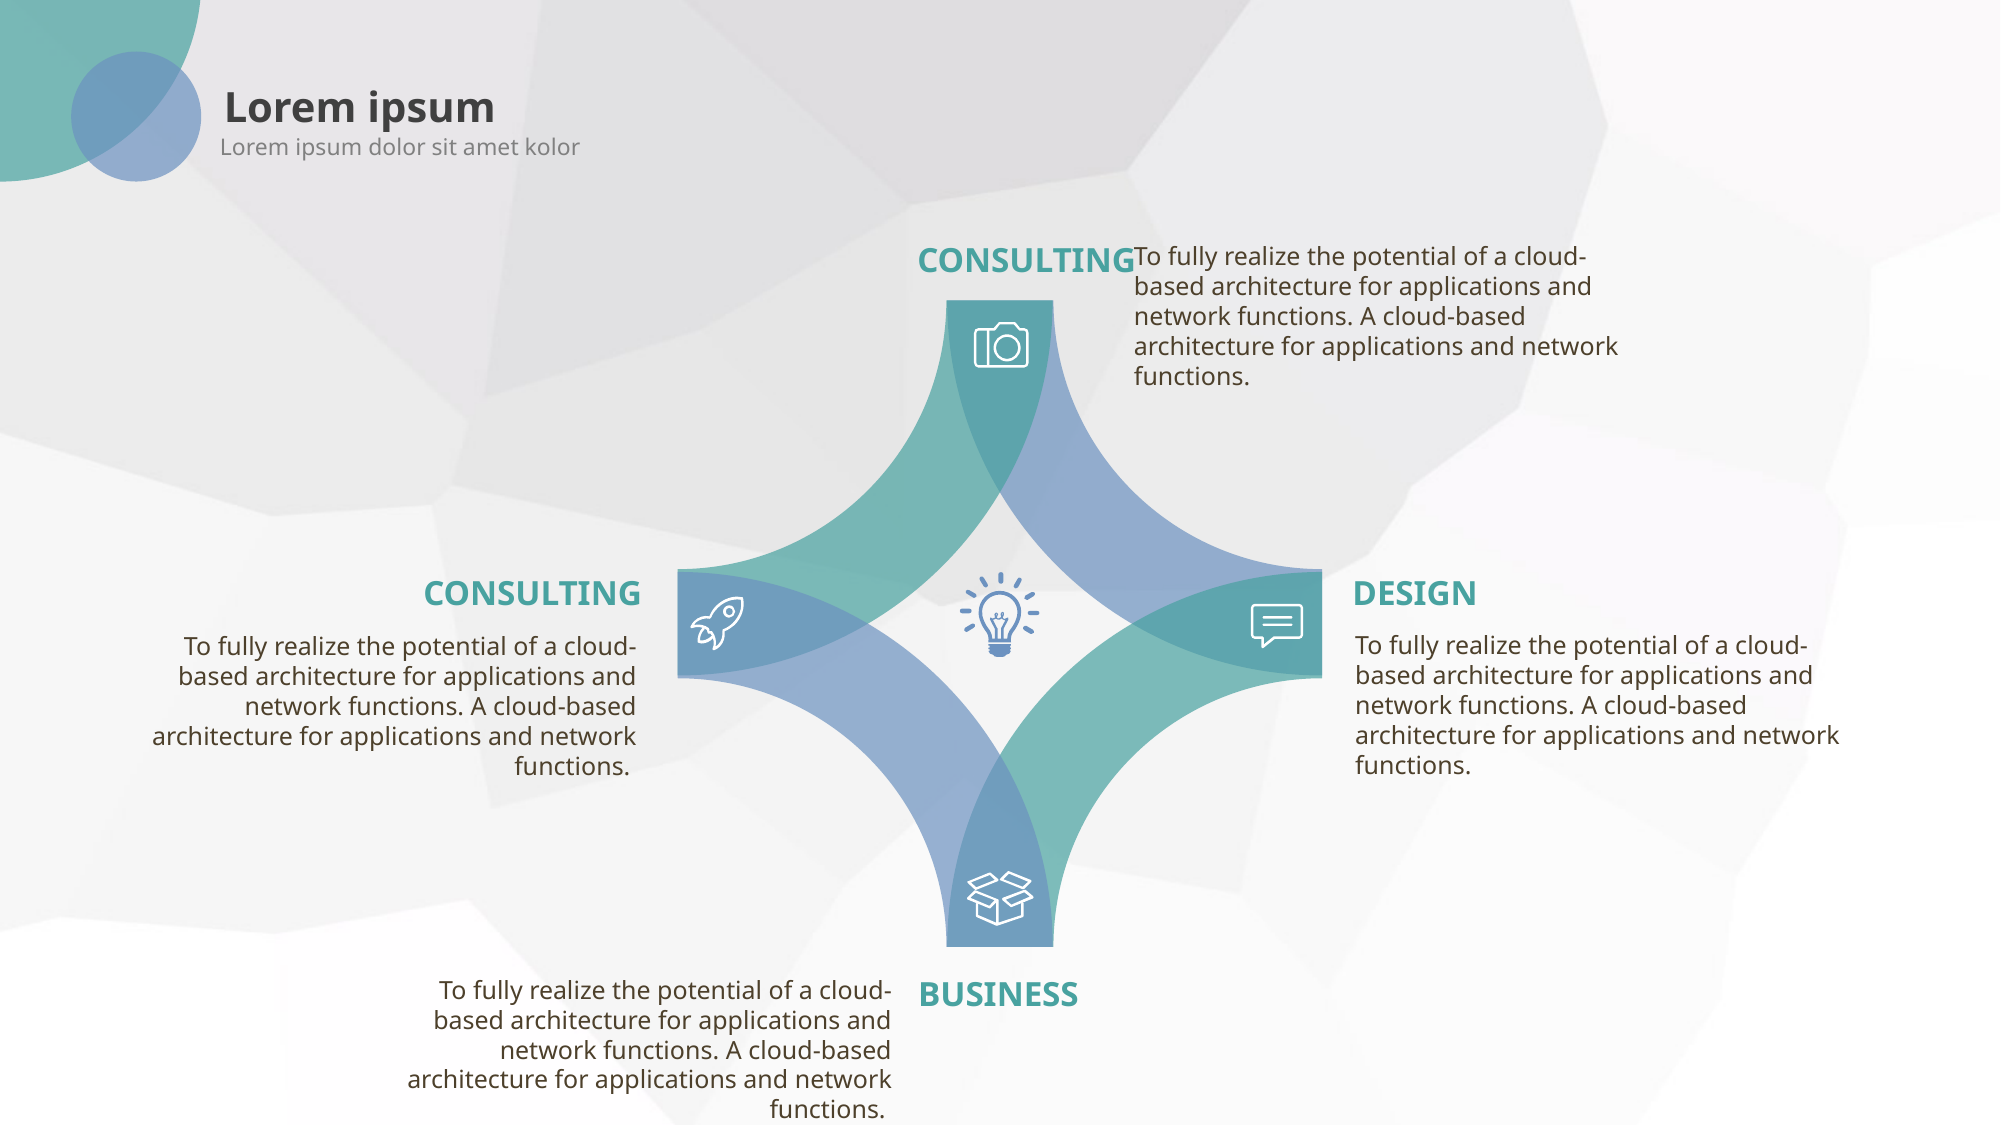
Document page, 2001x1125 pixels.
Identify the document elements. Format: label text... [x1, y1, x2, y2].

text_box [1000, 370, 1324, 624]
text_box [967, 871, 1034, 926]
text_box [690, 596, 746, 651]
text_box Lorem ipsum dolor sit amet kolor [205, 125, 596, 168]
text_box [70, 50, 203, 183]
text_box [676, 370, 1048, 624]
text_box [360, 965, 1090, 1104]
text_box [907, 232, 1666, 370]
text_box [105, 565, 653, 760]
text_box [959, 572, 1040, 657]
text_box Lorem ipsum [209, 73, 511, 125]
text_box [1250, 603, 1304, 649]
text_box [0, 0, 202, 183]
text_box [676, 570, 1054, 948]
picture [0, 0, 2001, 1125]
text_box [1340, 564, 1887, 760]
text_box [1000, 570, 1324, 948]
